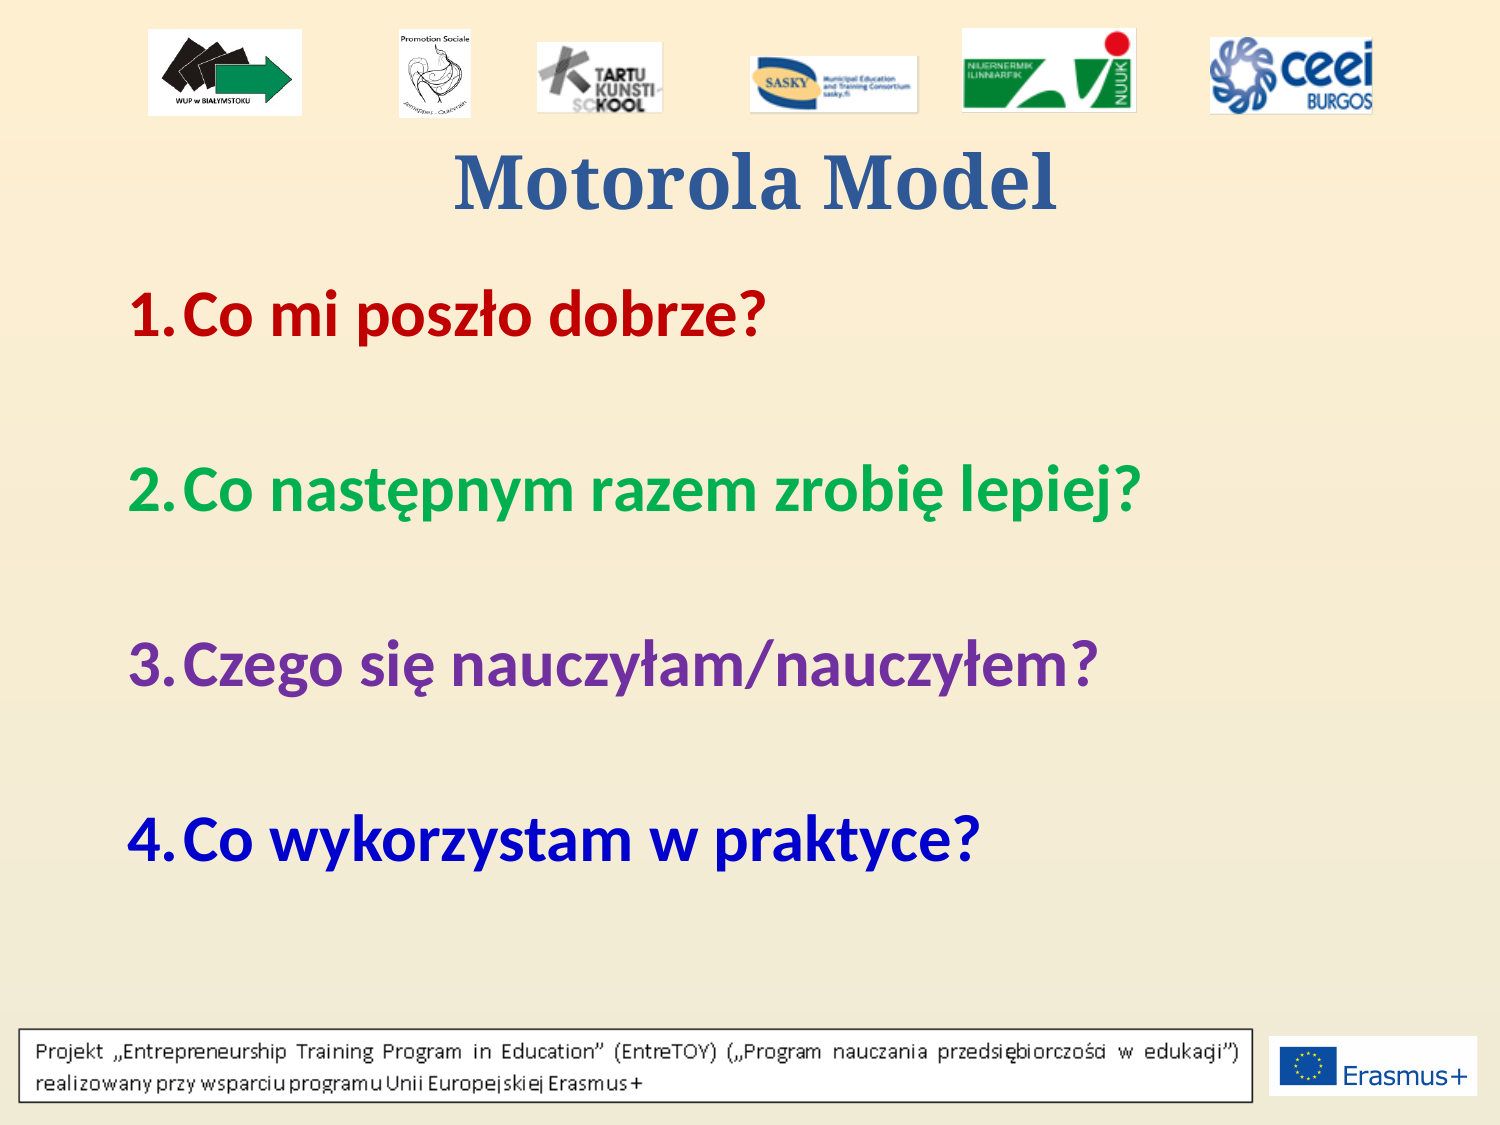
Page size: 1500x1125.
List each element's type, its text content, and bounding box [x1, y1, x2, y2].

picture [399, 29, 471, 118]
picture [148, 29, 302, 116]
picture [962, 28, 1140, 116]
picture [1210, 37, 1374, 116]
picture [17, 1027, 1255, 1105]
picture [537, 42, 668, 118]
title Motorola Model [41, 125, 1471, 232]
picture [750, 56, 921, 116]
list Co mi poszło dobrze? Co następnym razem zrobię lepiej? Czego się nauczyłam/nauczyłem? Co wykorzystam w praktyce? [112, 262, 1425, 1005]
